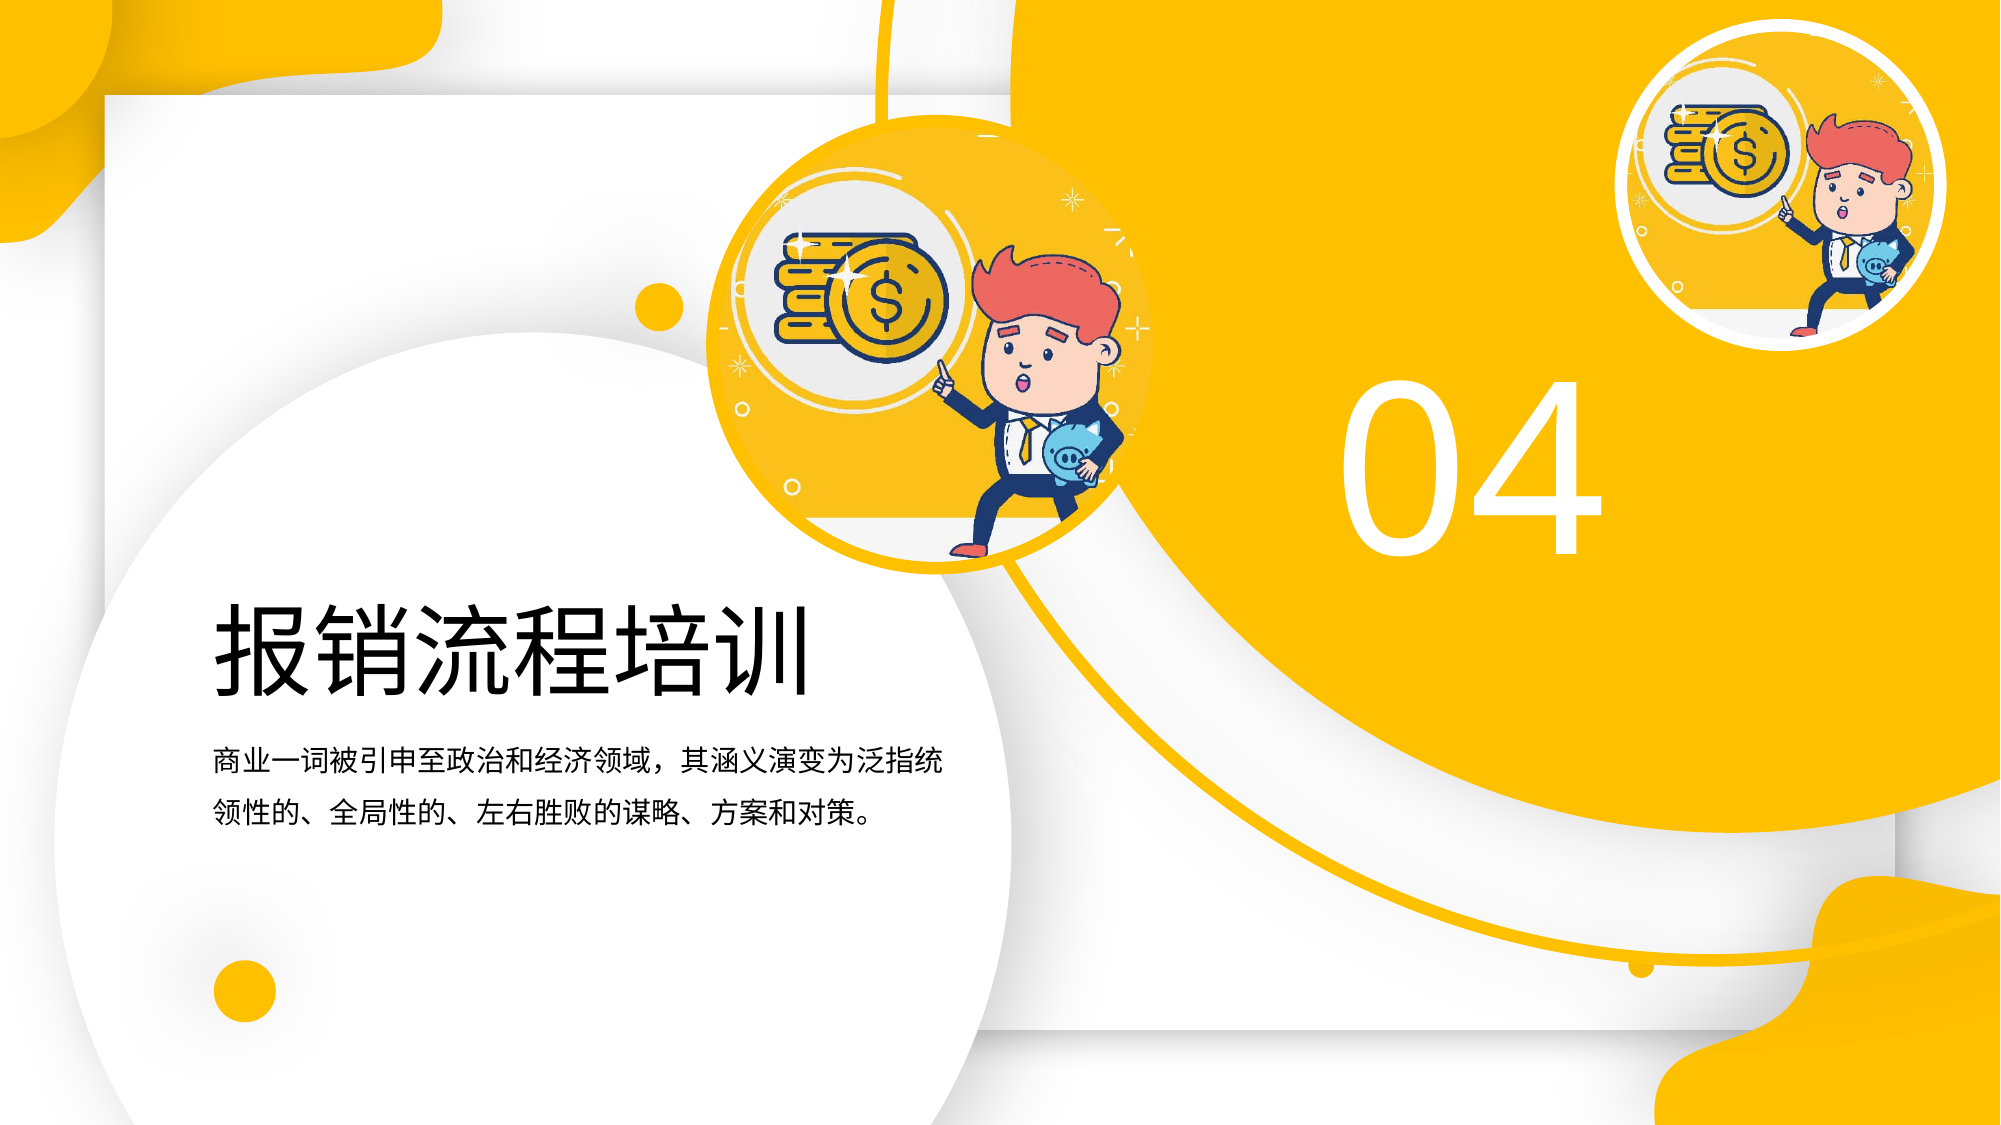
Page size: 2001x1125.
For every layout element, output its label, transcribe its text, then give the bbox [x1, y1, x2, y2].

text_box [0, 0, 114, 140]
text_box [634, 282, 685, 333]
text_box [53, 331, 1013, 1125]
picture [1620, 25, 1941, 345]
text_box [198, 580, 965, 834]
text_box 04 [1318, 307, 1802, 610]
picture [712, 121, 1160, 569]
text_box [212, 959, 277, 1024]
text_box [880, 0, 2000, 962]
